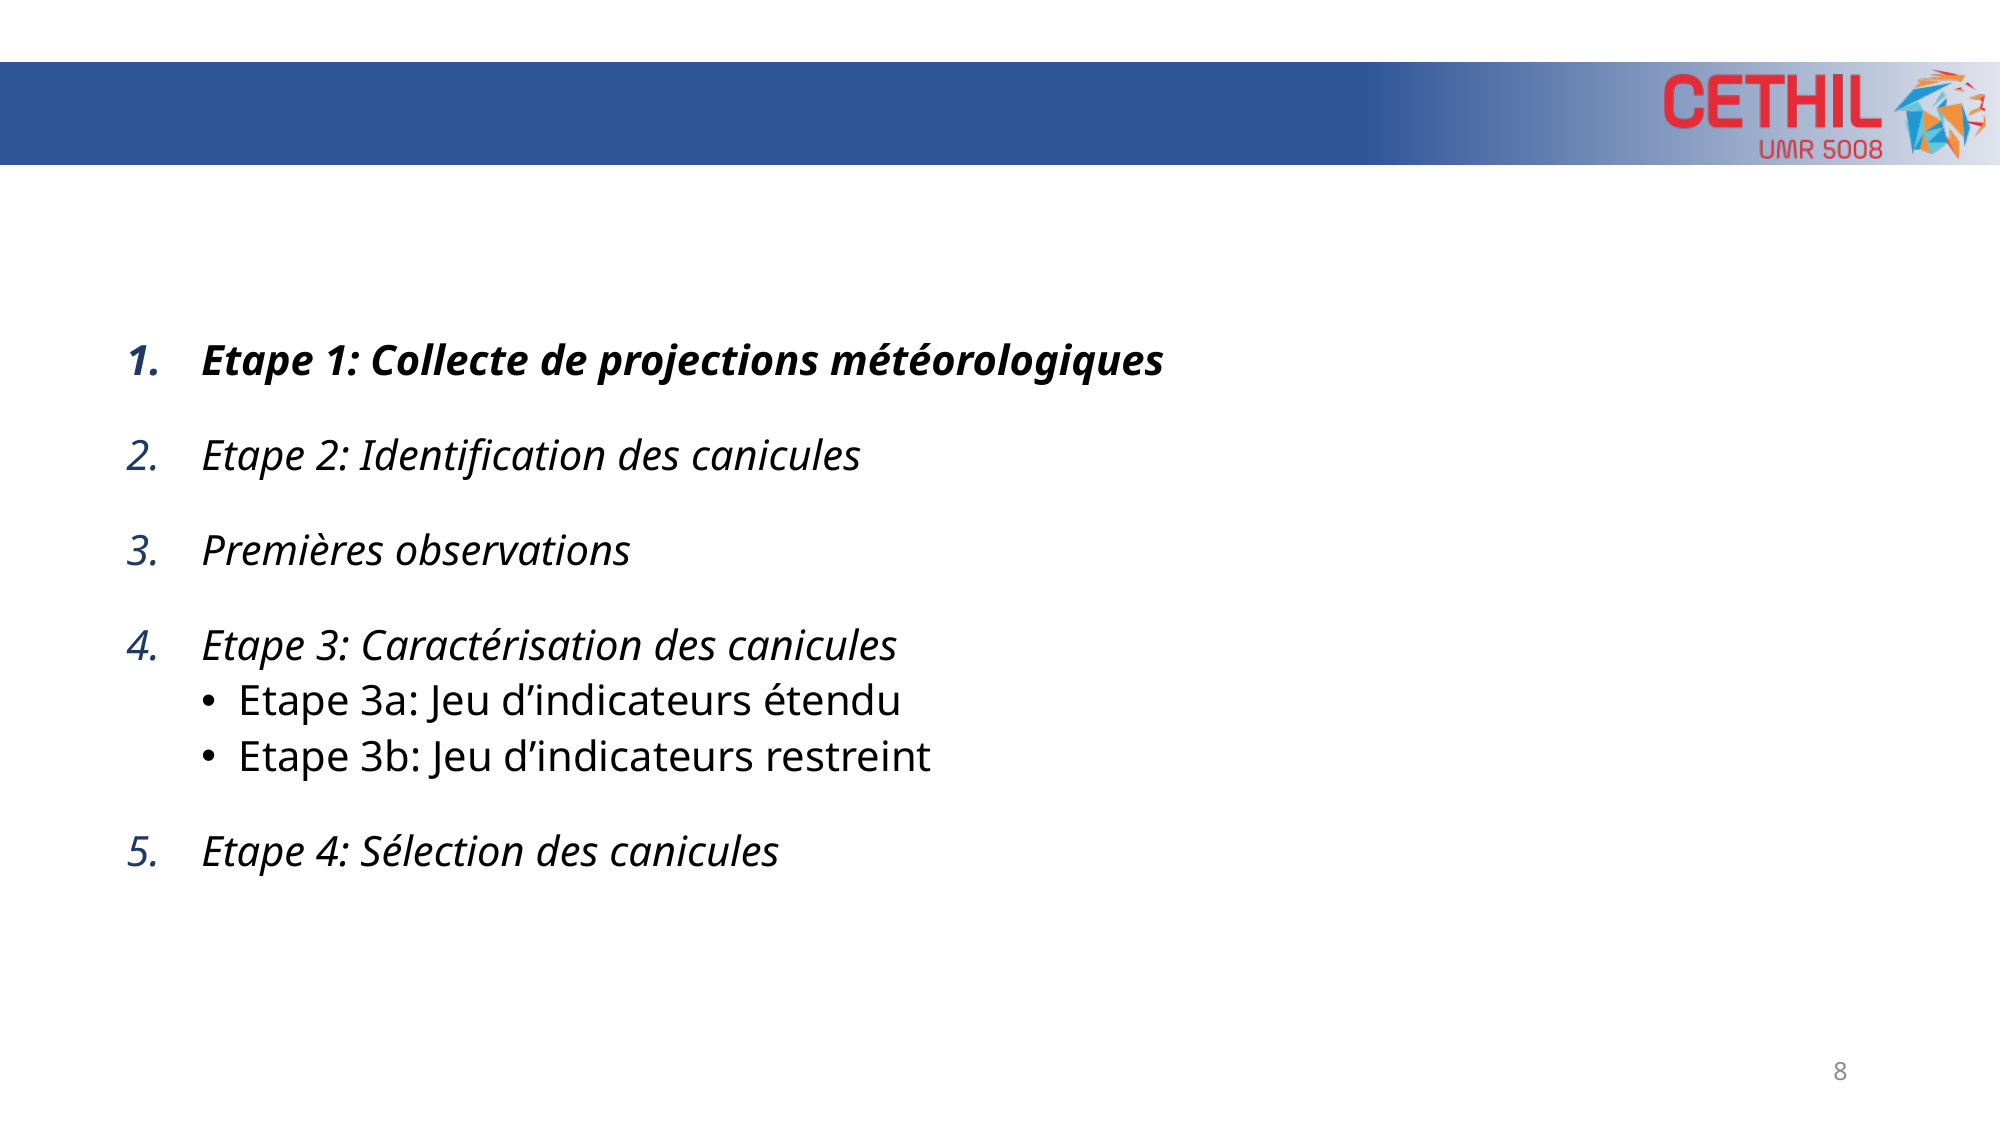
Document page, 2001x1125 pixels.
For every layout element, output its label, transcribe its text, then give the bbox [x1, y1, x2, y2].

slide_number 8 [1412, 1042, 1863, 1103]
list Etape 1: Collecte de projections météorologiques Etape 2: Identification des canicules Premières observations Etape 3: Caractérisation des canicules Etape 3a: Jeu d’indicateurs étendu Etape 3b: Jeu d’indicateurs restreint Etape 4: Sélection des canicules [111, 267, 1937, 948]
